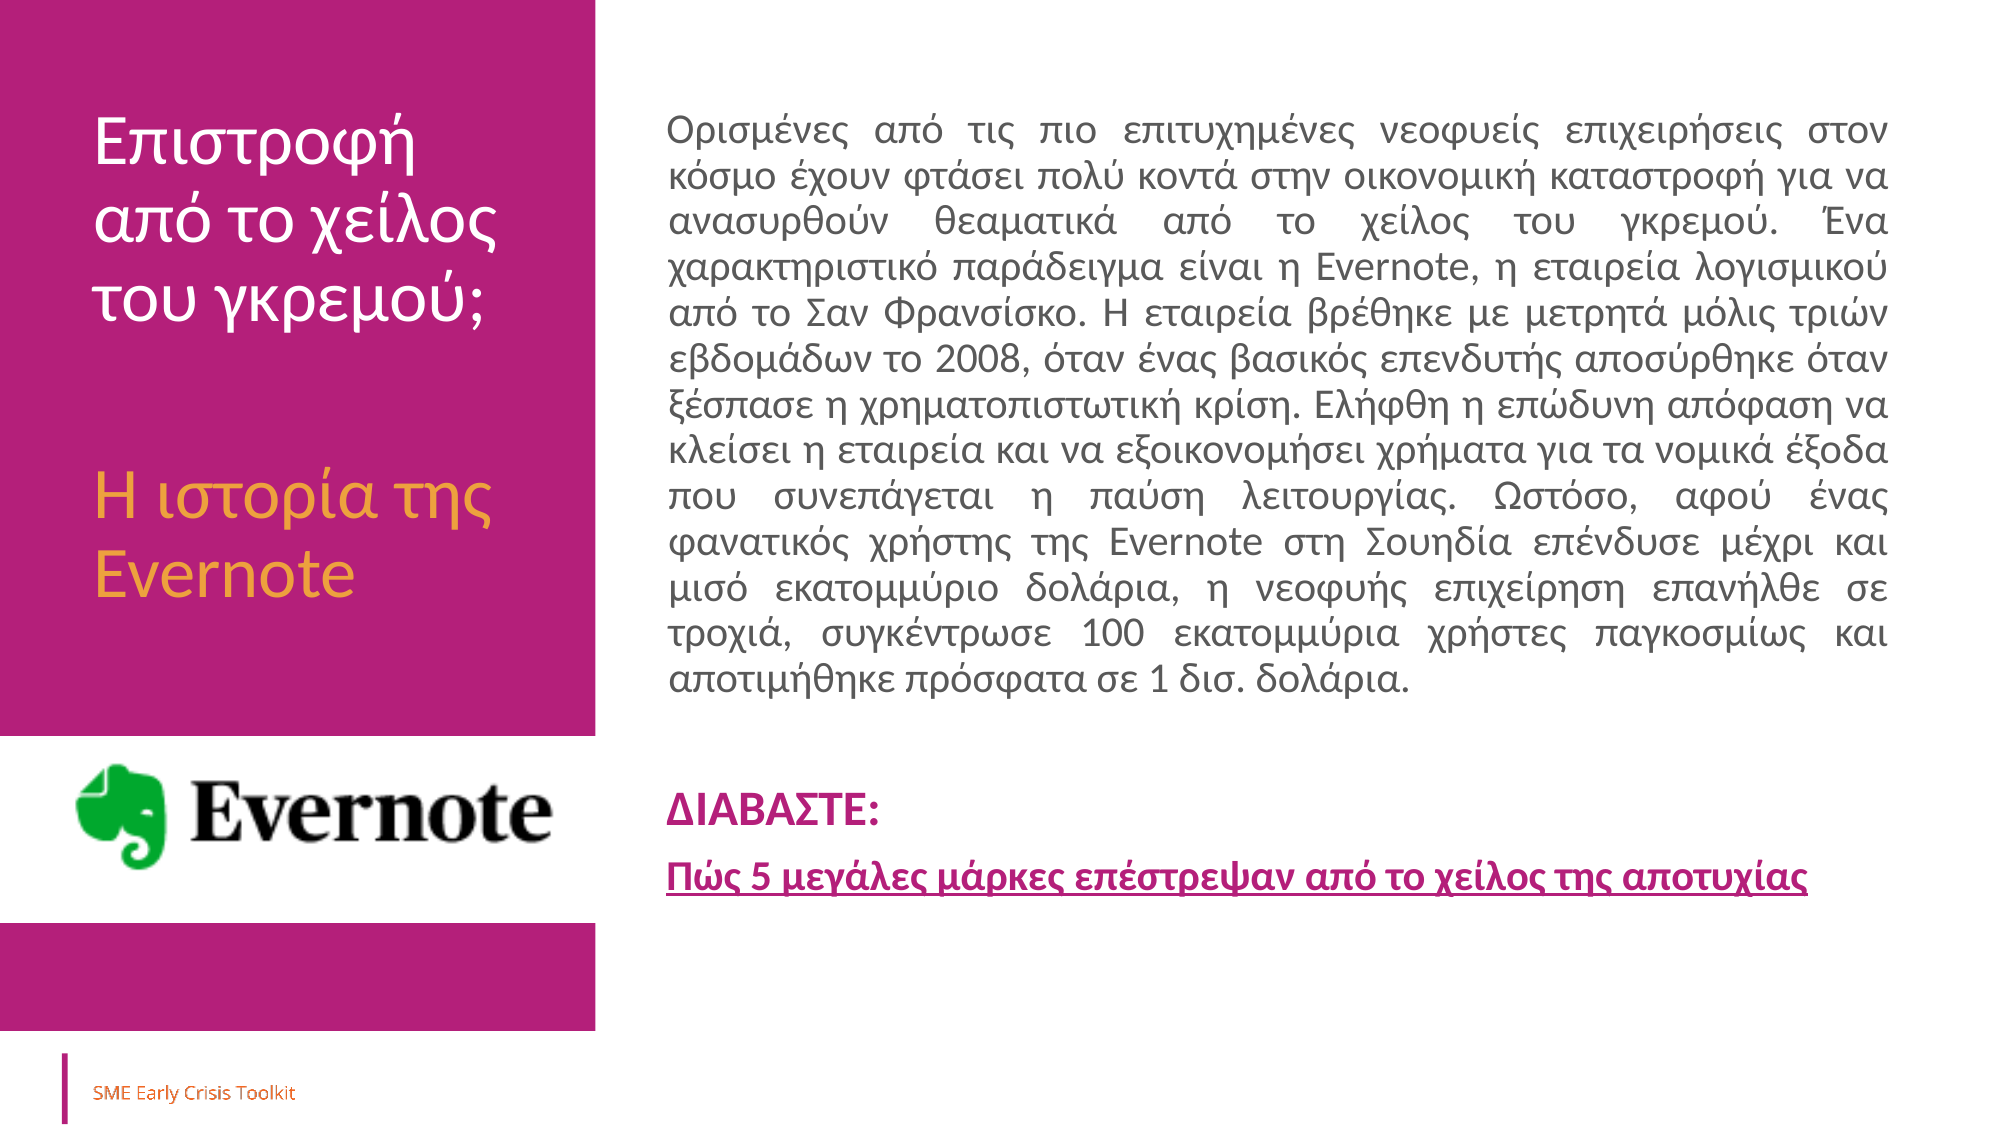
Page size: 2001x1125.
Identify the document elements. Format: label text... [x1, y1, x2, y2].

picture [83, 1080, 295, 1104]
picture [0, 736, 611, 923]
list Επιστροφή από το χείλος του γκρεμού; Η ιστορία της Evernote [78, 93, 517, 628]
text_box [0, 923, 596, 1032]
text_box [0, 0, 596, 736]
list Ορισμένες από τις πιο επιτυχημένες νεοφυείς επιχειρήσεις στον κόσμο έχουν φτάσει πολύ κοντά στην οικονομική καταστροφή για να ανασυρθούν θεαματικά από το χείλος του γκρεμού. Ένα χαρακτηριστικό παράδειγμα είναι η Evernote, η εταιρεία λογισμικού από το Σαν Φρανσίσκο. Η εταιρεία βρέθηκε με μετρητά μόλις τριών εβδομάδων το 2008, όταν ένας βασικός επενδυτής αποσύρθηκε όταν ξέσπασε η χρηματοπιστωτική κρίση. Ελήφθη η επώδυνη απόφαση να κλείσει η εταιρεία και να εξοικονομήσει χρήματα για τα νομικά έξοδα που συνεπάγεται η παύση λειτουργίας. Ωστόσο, αφού ένας φανατικός χρήστης της Evernote στη Σουηδία επένδυσε μέχρι και μισό εκατομμύριο δολάρια, η νεοφυής επιχείρηση επανήλθε σε τροχιά, συγκέντρωσε 100 εκατομμύρια χρήστες παγκοσμίως και αποτιμήθηκε πρόσφατα σε 1 δισ. δολάρια. ΔΙΑΒΑΣΤΕ: Πώς 5 μεγάλες μάρκες επέστρεψαν από το χείλος της αποτυχίας [651, 99, 1904, 923]
